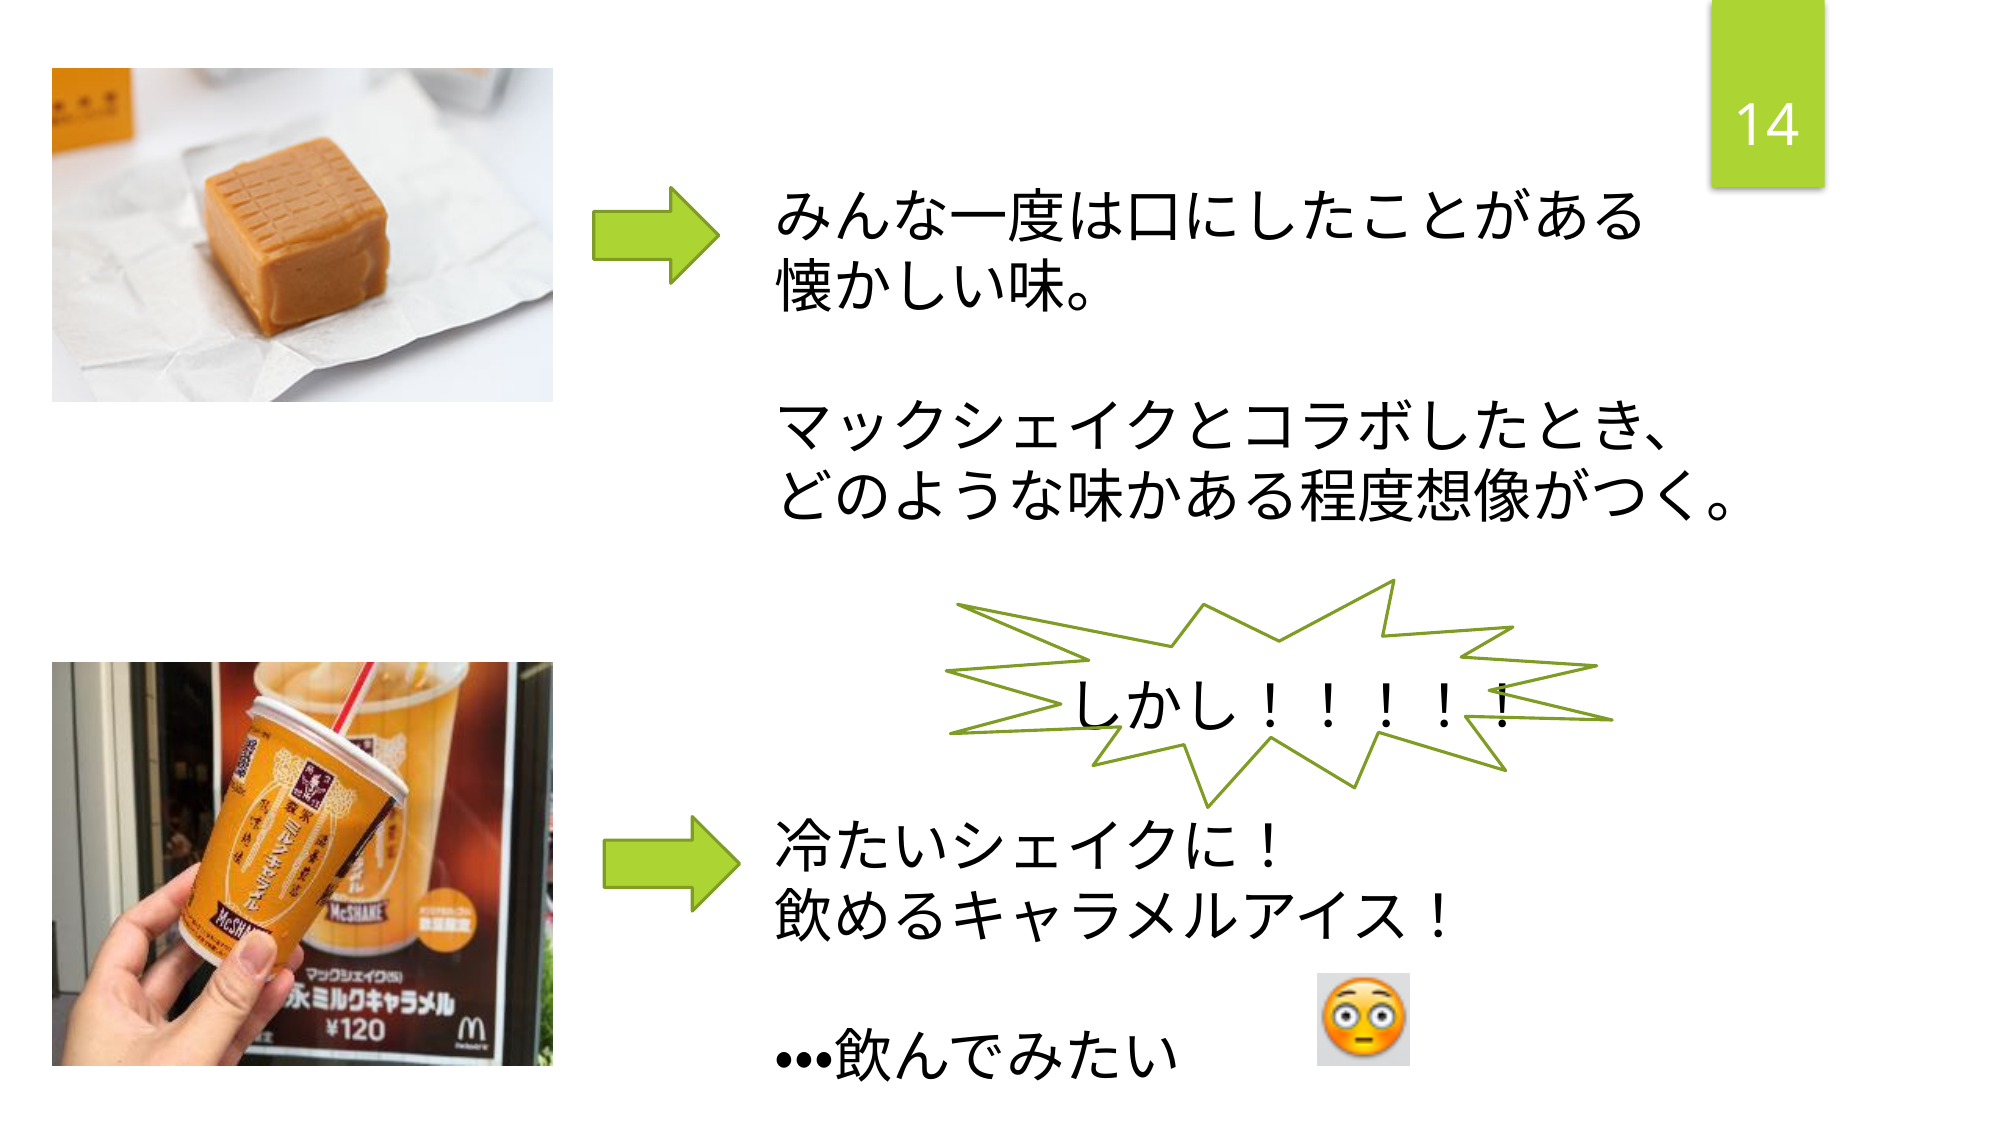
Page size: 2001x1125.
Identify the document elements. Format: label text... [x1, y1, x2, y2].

picture [51, 68, 553, 403]
text_box [592, 186, 720, 285]
text_box [944, 578, 1614, 809]
picture [1317, 973, 1410, 1066]
picture [51, 661, 553, 1066]
text_box [602, 815, 741, 913]
slide_number 14 [1698, 48, 1836, 175]
text_box みんな一度は口にしたことがある 懐かしい味。 マックシェイクとコラボしたとき、 どのような味かある程度想像がつく。 しかし！！！！！ 冷たいシェイクに！ 飲めるキャラメルアイス！ ・・・飲んでみたい [760, 127, 1875, 1097]
